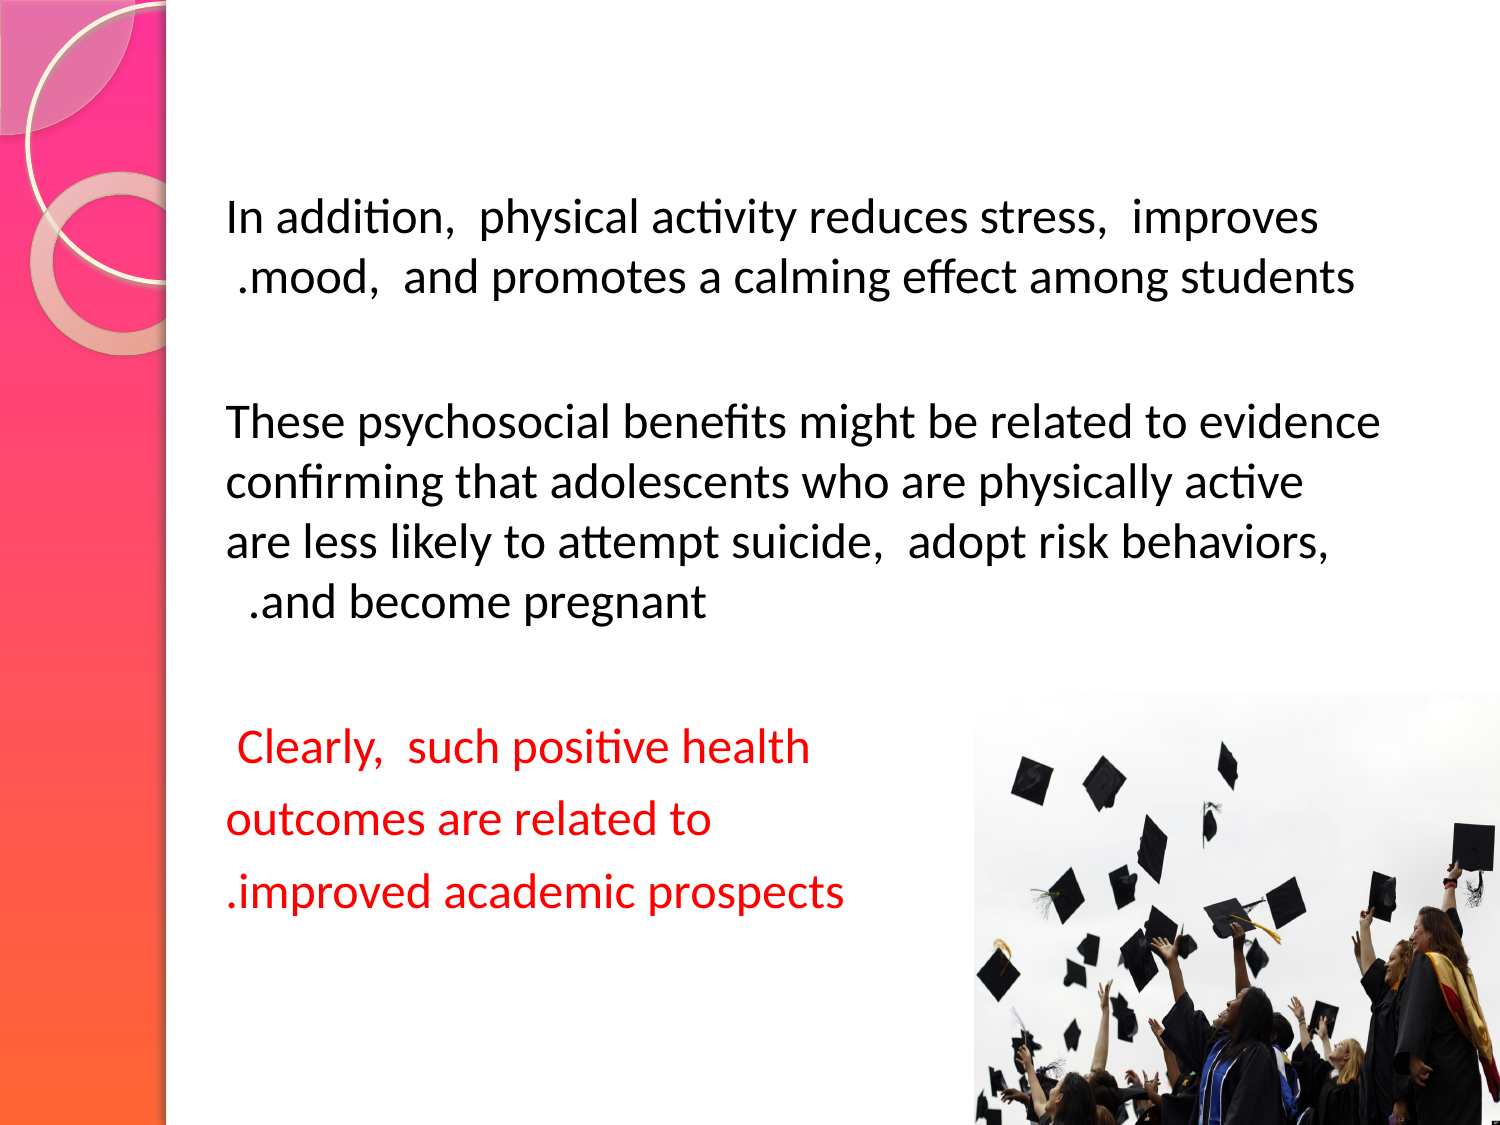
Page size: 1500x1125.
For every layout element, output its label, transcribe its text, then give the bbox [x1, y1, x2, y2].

picture [974, 692, 1500, 1125]
list In addition, physical activity reduces stress, improves mood, and promotes a calming effect among students. These psychosocial benefits might be related to evidence confirming that adolescents who are physically active are less likely to attempt suicide, adopt risk behaviors, and become pregnant. Clearly, such positive health outcomes are related to improved academic prospects. [210, 175, 1441, 1011]
